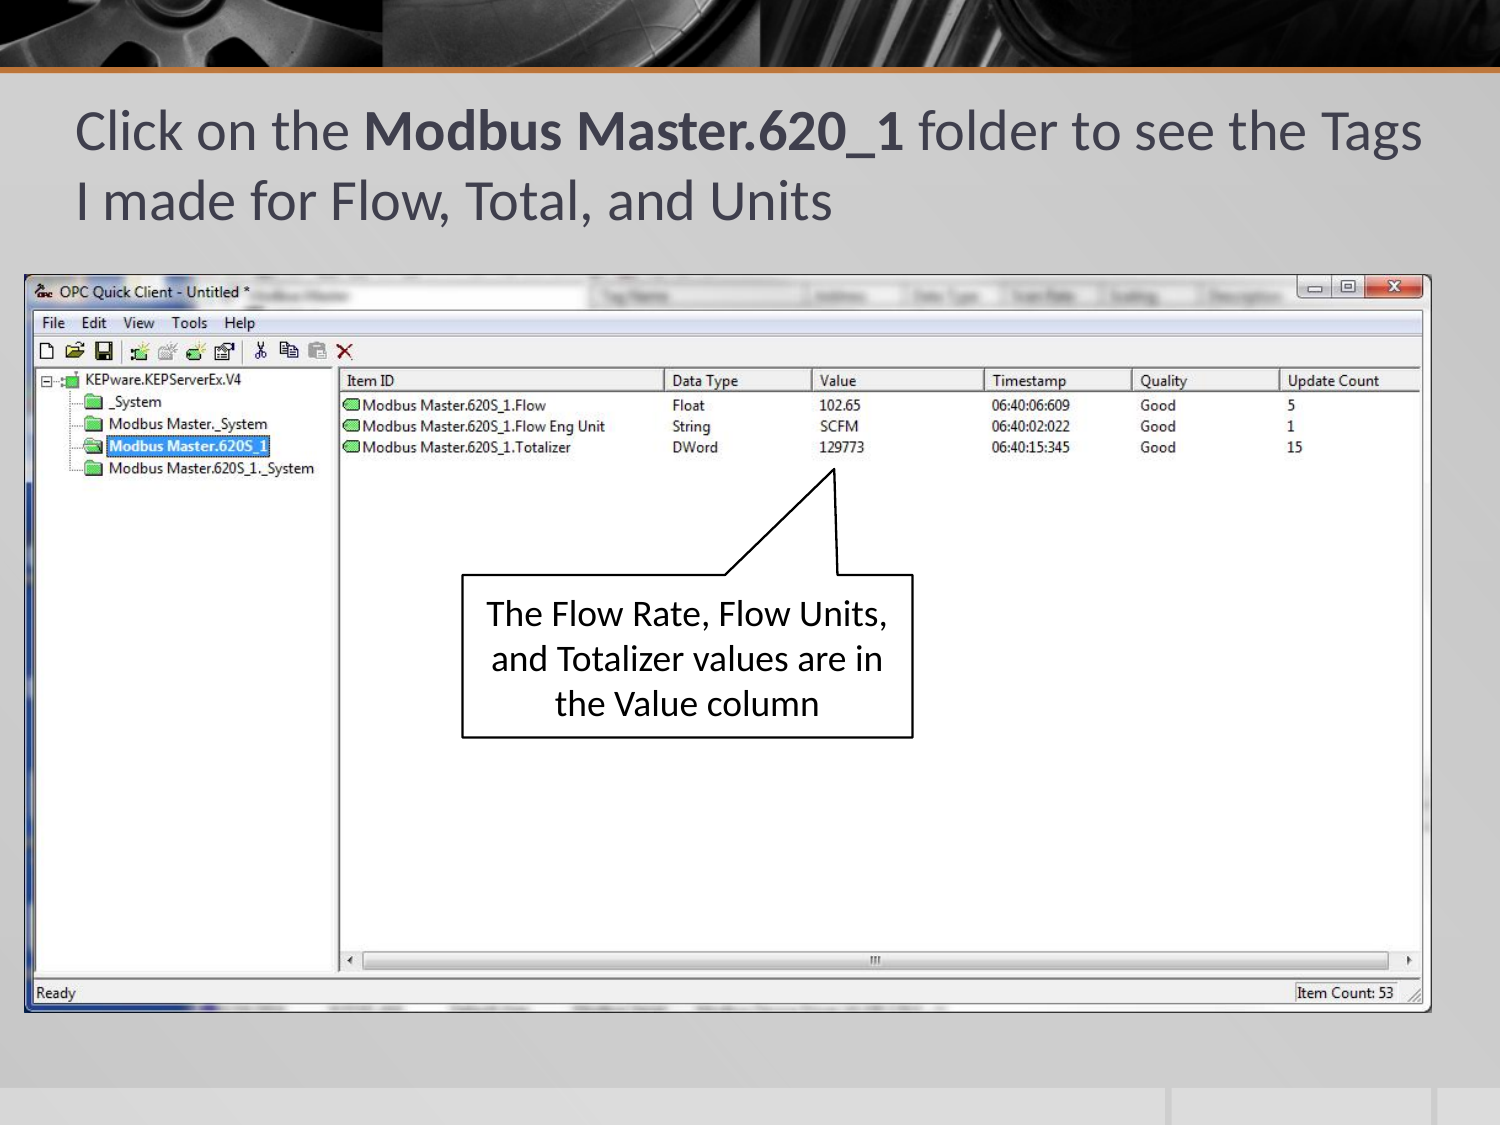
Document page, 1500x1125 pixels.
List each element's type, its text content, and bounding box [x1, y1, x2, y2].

title Click on the Modbus Master.620_1 folder to see the Tags I made for Flow, Total, and Units [75, 87, 1425, 238]
picture [0, 0, 1500, 67]
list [24, 274, 1432, 1013]
